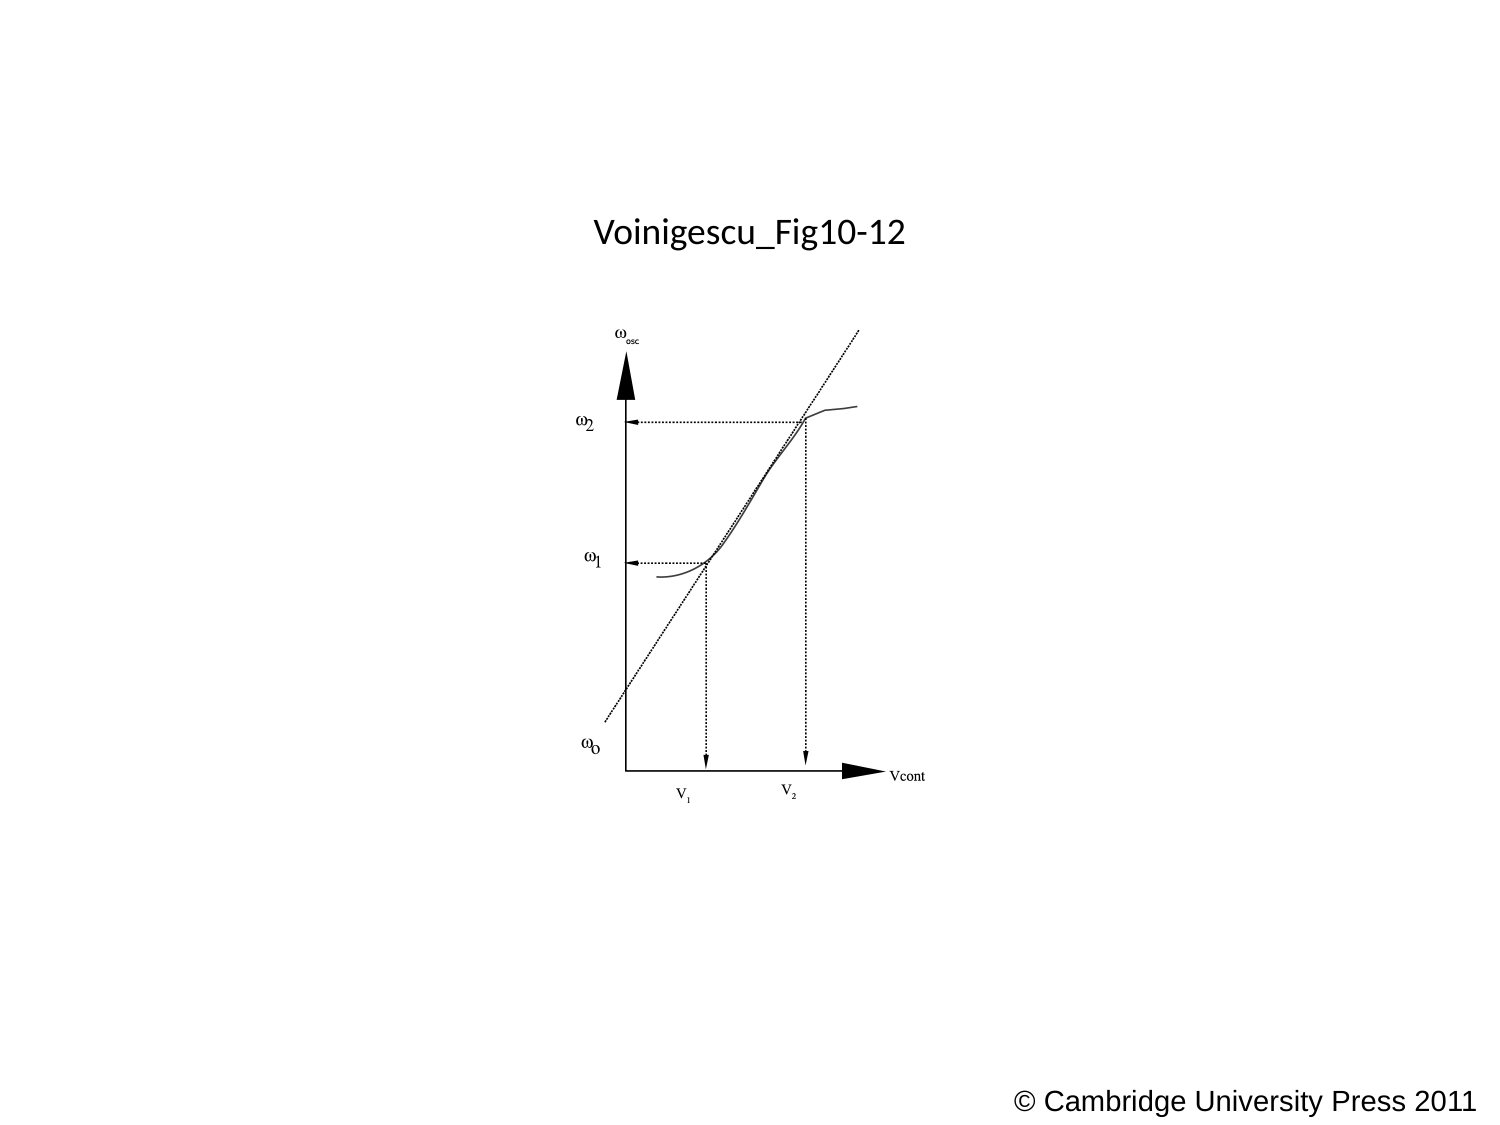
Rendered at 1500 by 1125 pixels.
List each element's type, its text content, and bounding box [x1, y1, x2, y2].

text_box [574, 199, 925, 804]
text_box © Cambridge University Press 2011 [907, 1074, 1493, 1125]
